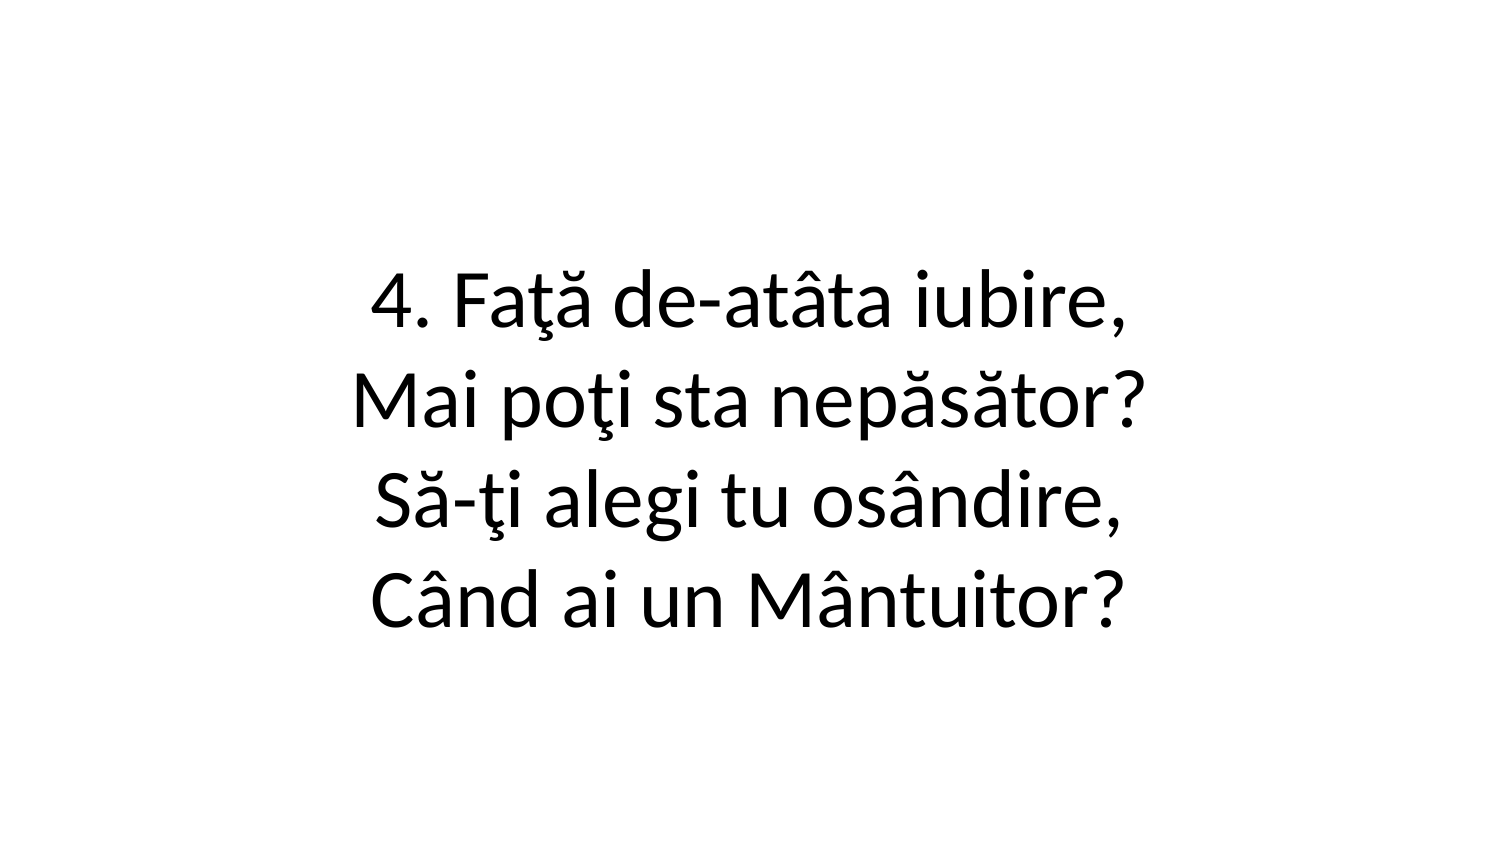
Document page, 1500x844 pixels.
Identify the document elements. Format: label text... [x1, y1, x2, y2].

text_box 4. Faţă de-atâta iubire, Mai poţi sta nepăsător? Să-ţi alegi tu osândire, Când ai un Mântuitor? [335, 192, 1165, 652]
